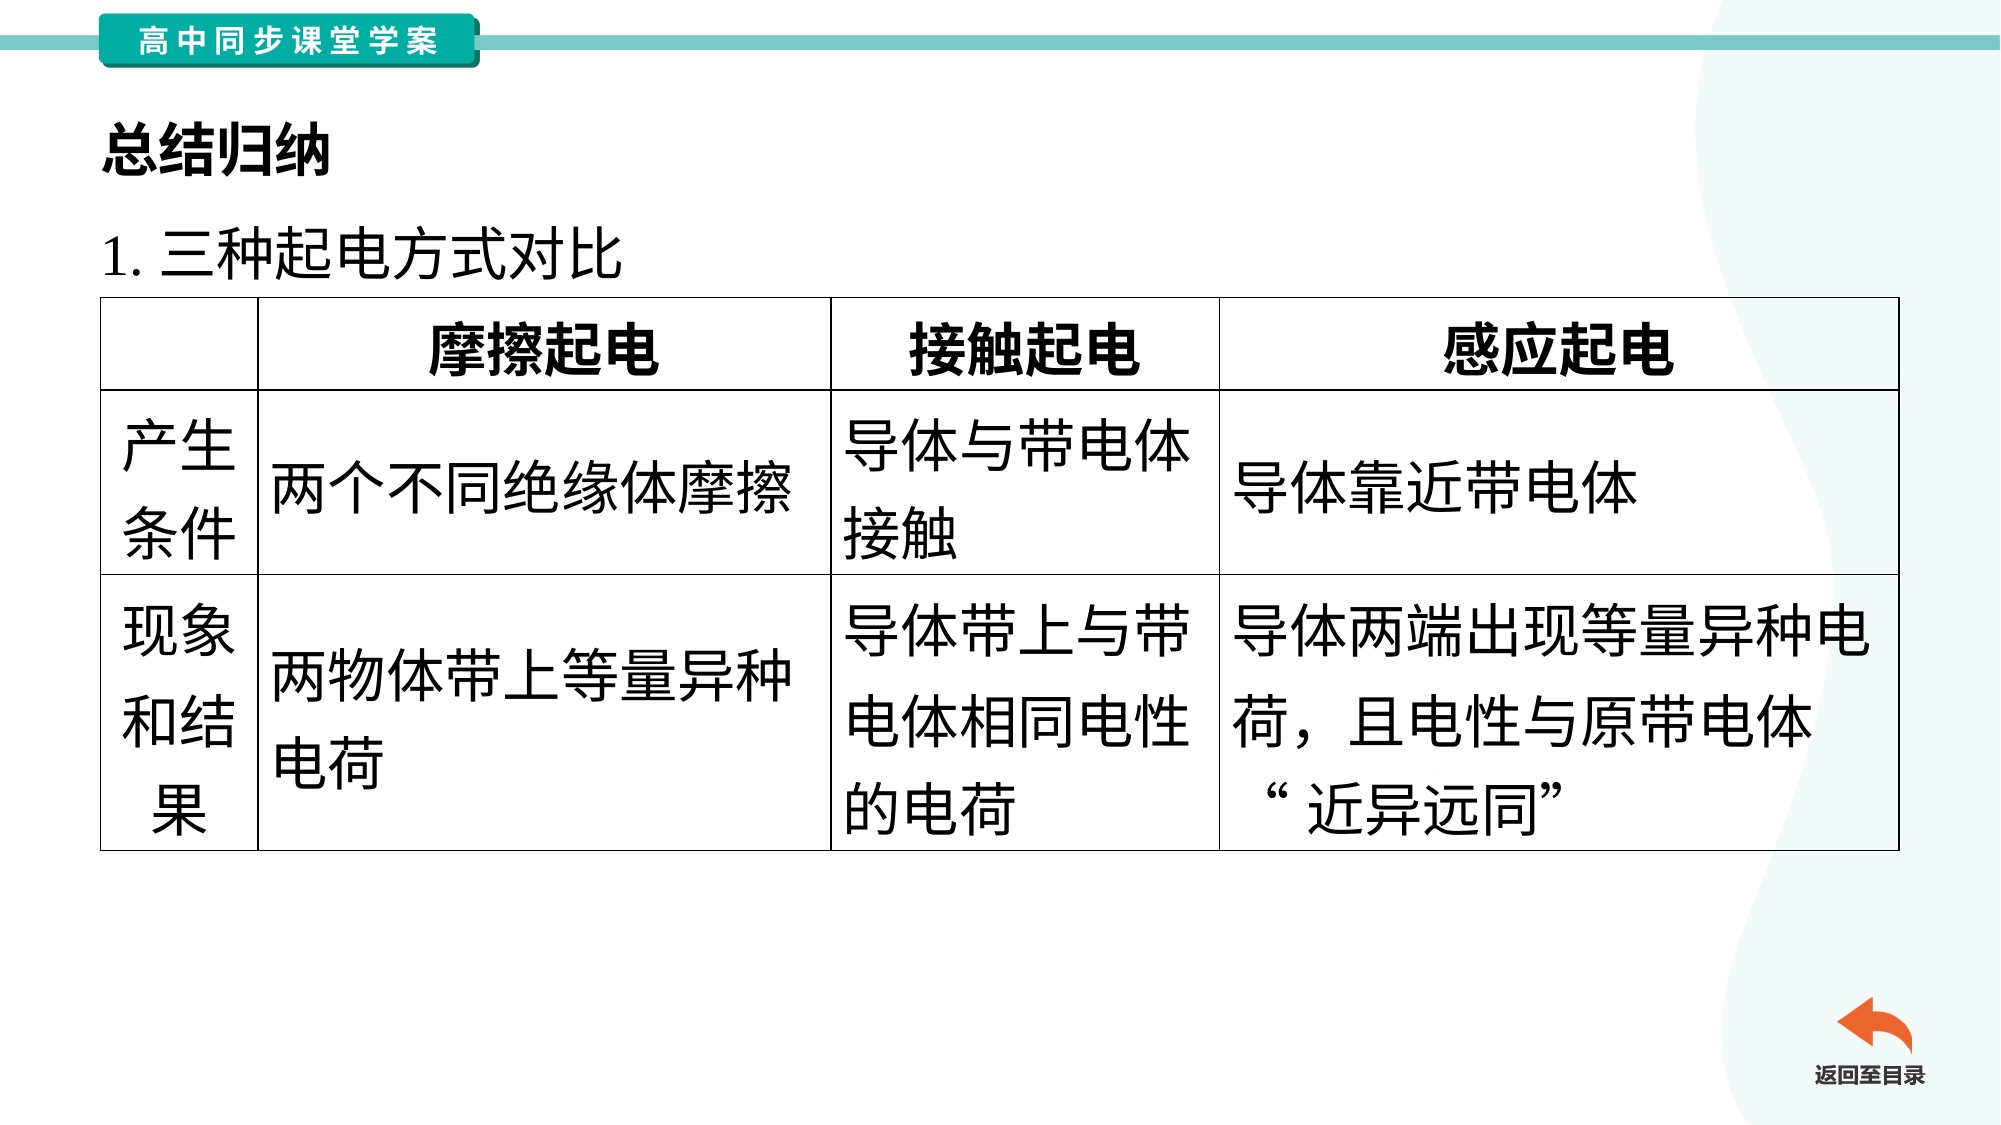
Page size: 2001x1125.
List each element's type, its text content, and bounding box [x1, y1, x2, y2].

table_cell 两物体带上等量异种 电荷 [259, 575, 830, 850]
table_cell 导体带上与带 电体相同电性 的电荷 [832, 575, 1219, 850]
table_header [101, 298, 257, 389]
table_cell 两个不同绝缘体摩擦 [259, 391, 830, 574]
table_header 接触起电 [832, 298, 1219, 389]
table_header 摩擦起电 [259, 298, 830, 389]
table_header 感应起电 [1220, 298, 1898, 389]
table_cell 现象 和结 果 [101, 575, 257, 850]
table_cell 产生 条件 [101, 391, 257, 574]
table_cell 导体靠近带电体 [1220, 391, 1898, 574]
table_cell 导体与带电体 接触 [832, 391, 1219, 574]
picture [0, 0, 2000, 1125]
table_cell 导体两端出现等量异种电 荷，且电性与原带电体 “近异远同” [1220, 575, 1898, 850]
text_box 总结归纳 1.三种起电方式对比 [100, 76, 1899, 277]
